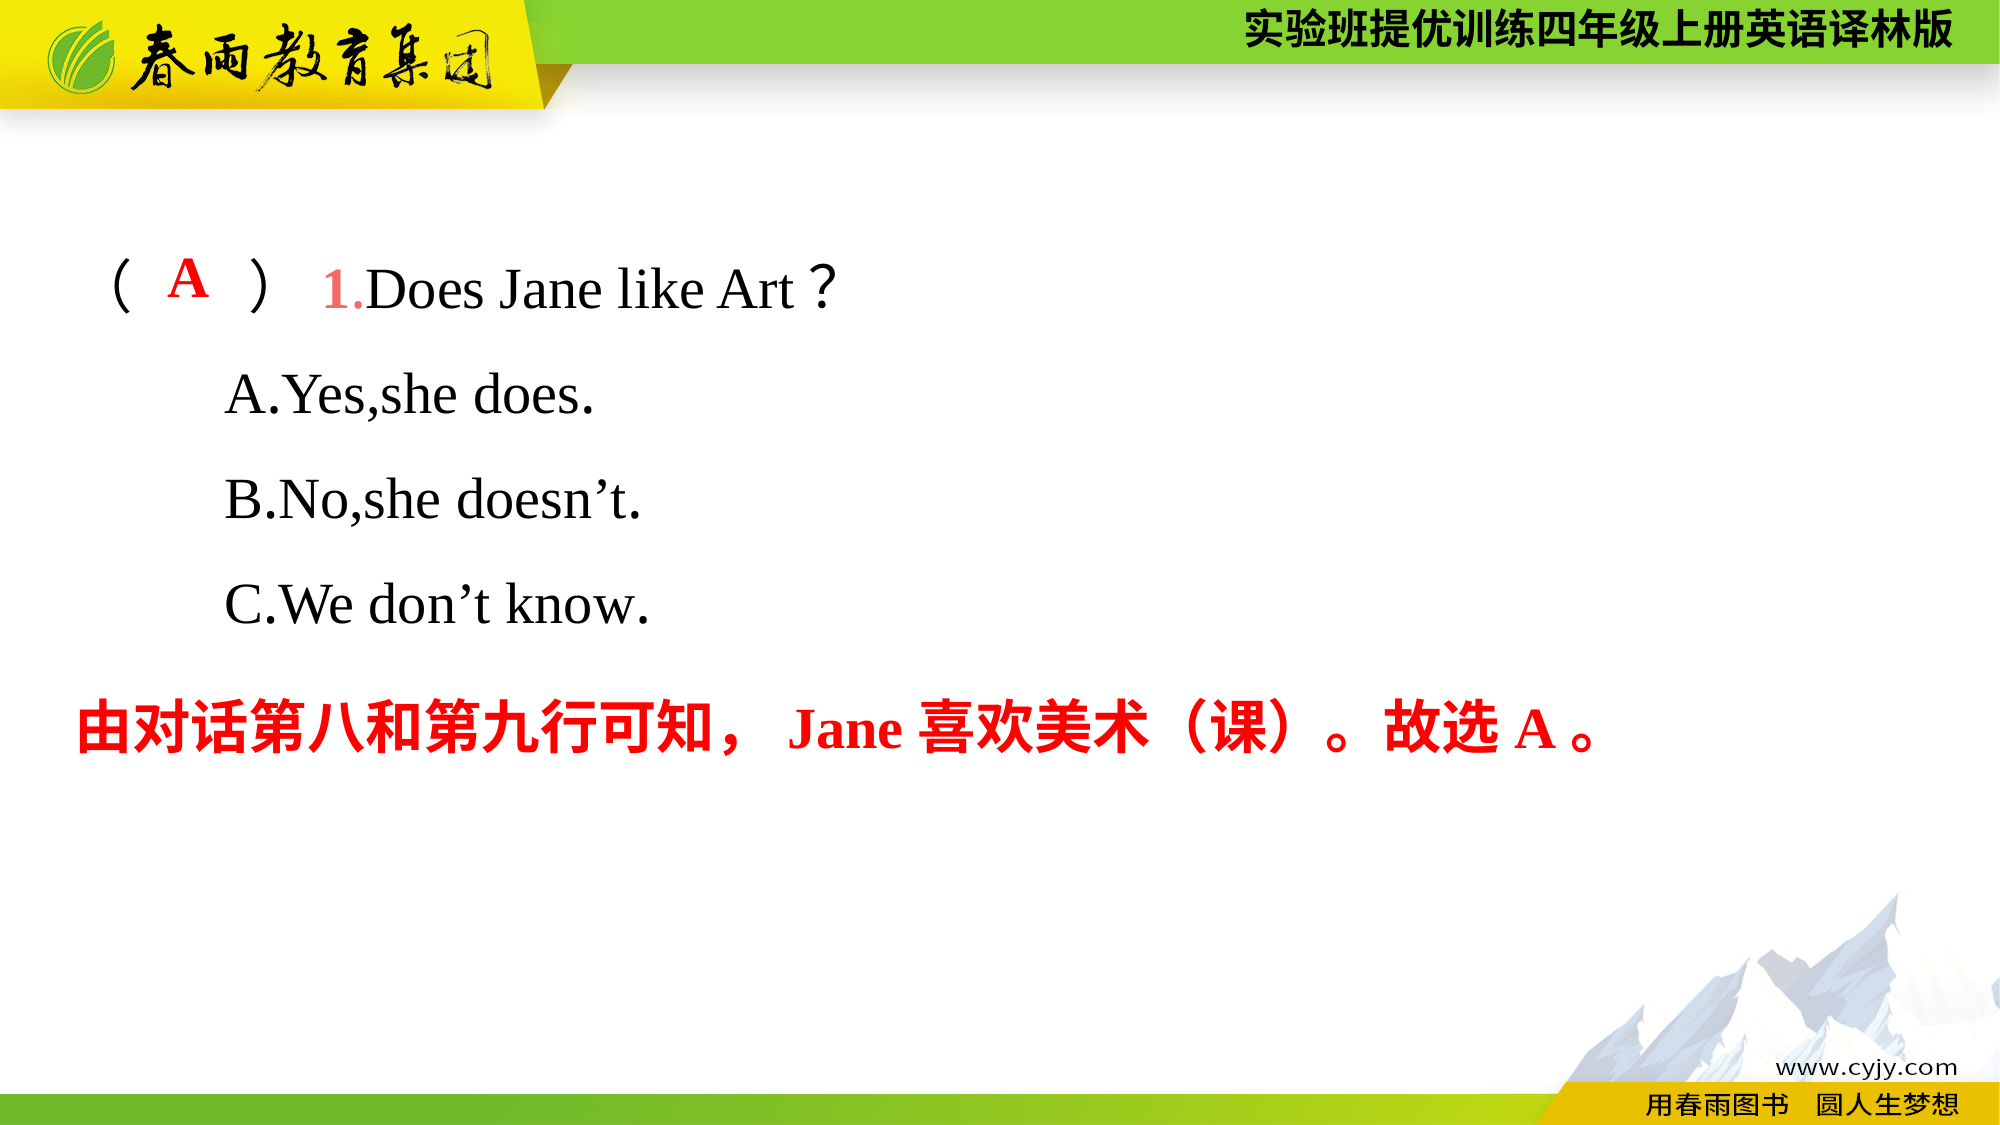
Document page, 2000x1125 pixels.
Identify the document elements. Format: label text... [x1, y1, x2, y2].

text_box 由对话第八和第九行可知，Jane喜欢美术（课）。故选A。 [59, 648, 1944, 769]
list （ ）1.Does Jane like Art？ A.Yes,she does. B.No,she doesn’t. C.We don’t know. [59, 208, 1944, 648]
picture [0, 0, 2000, 1125]
text_box A [152, 231, 225, 317]
